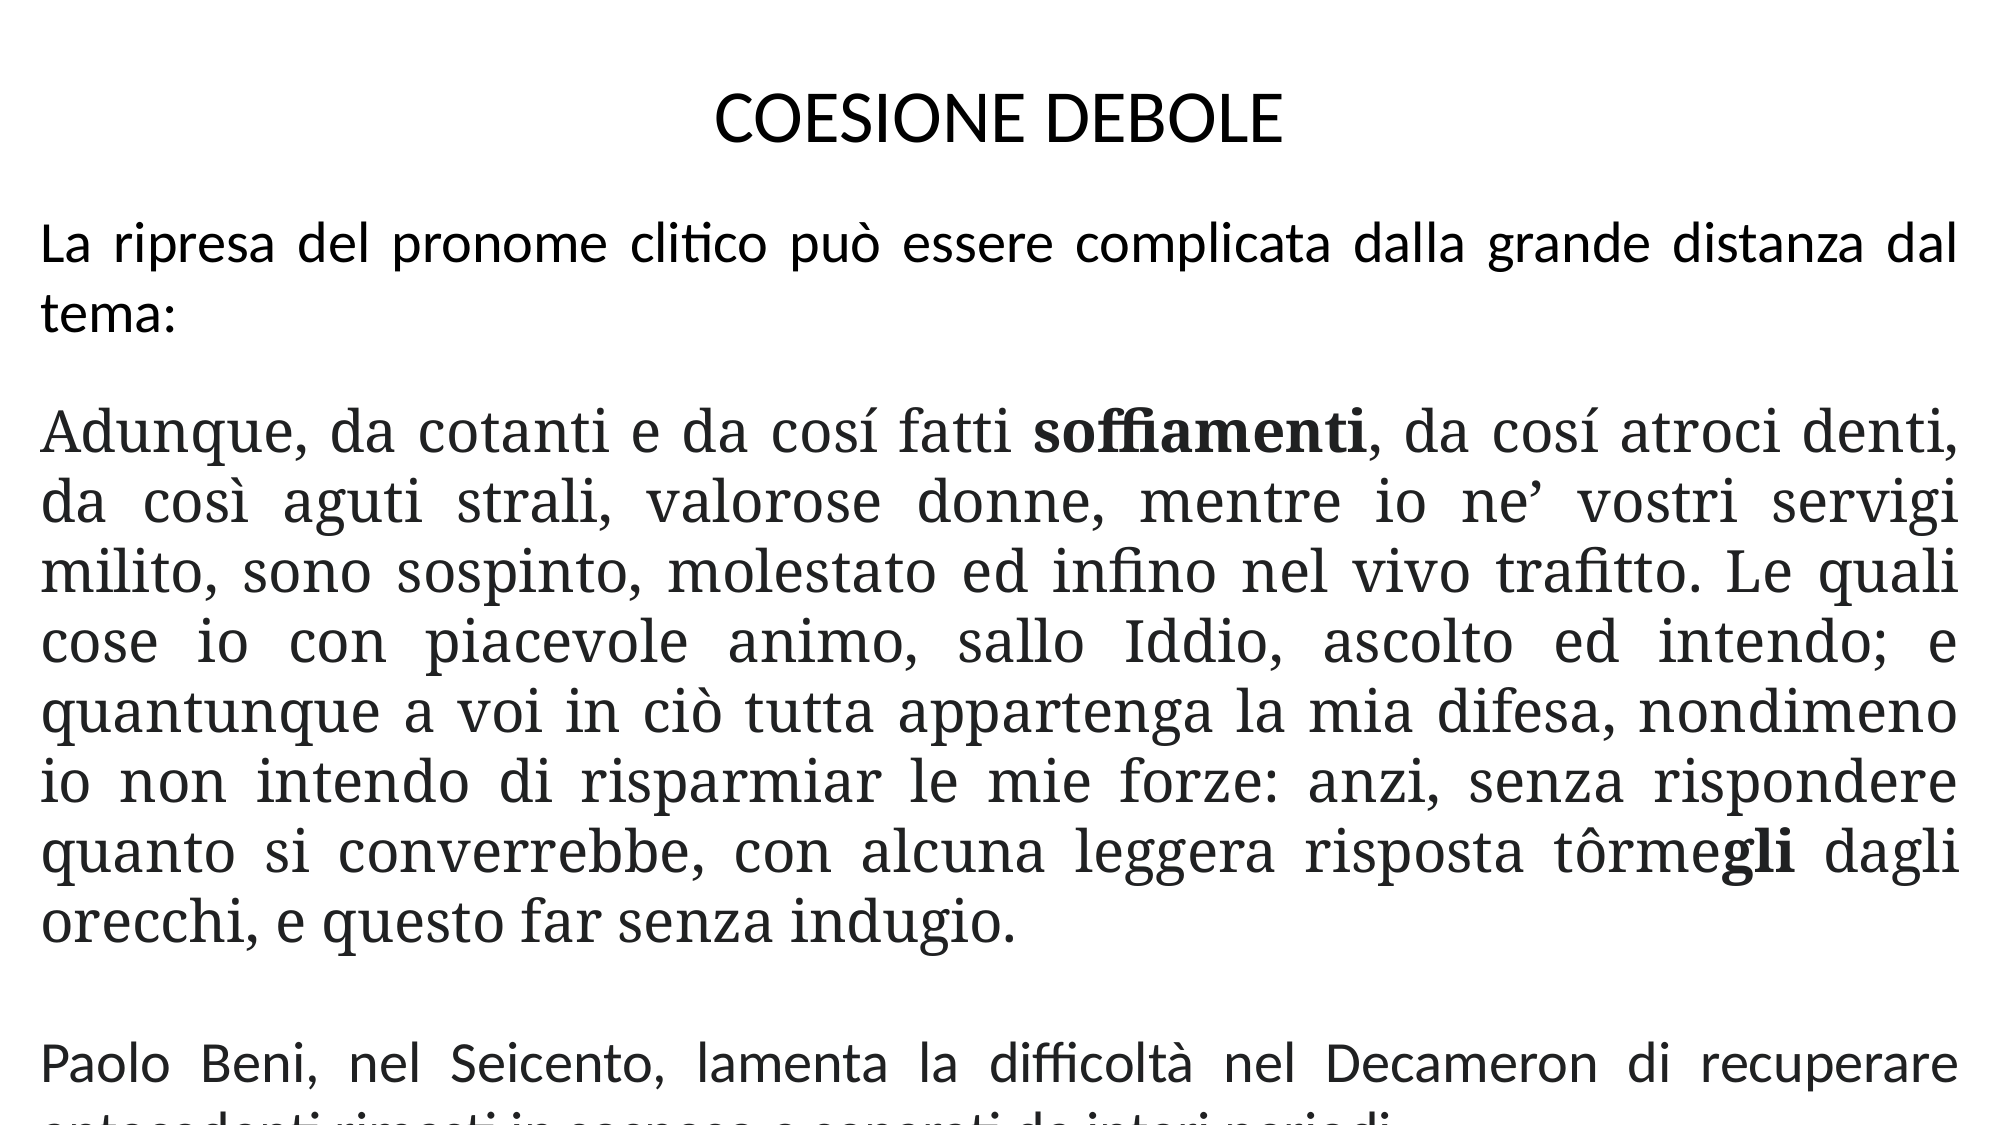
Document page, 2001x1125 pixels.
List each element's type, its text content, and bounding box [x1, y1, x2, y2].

text_box COESIONE DEBOLE [53, 60, 1947, 166]
text_box La ripresa del pronome clitico può essere complicata dalla grande distanza dal tema: Adunque, da cotanti e da cosí fatti soffiamenti, da cosí atroci denti, da così aguti strali, valorose donne, mentre io ne’ vostri servigi milito, sono sospinto, molestato ed infino nel vivo trafitto. Le quali cose io con piacevole animo, sallo Iddio, ascolto ed intendo; e quantunque a voi in ciò tutta appartenga la mia difesa, nondimeno io non intendo di risparmiar le mie forze: anzi, senza rispondere quanto si converrebbe, con alcuna leggera risposta tôrmegli dagli orecchi, e questo far senza indugio. Paolo Beni, nel Seicento, lamenta la difficoltà nel Decameron di recuperare antecedenti rimasti in sospeso e separati da interi periodi. [25, 197, 1975, 1125]
